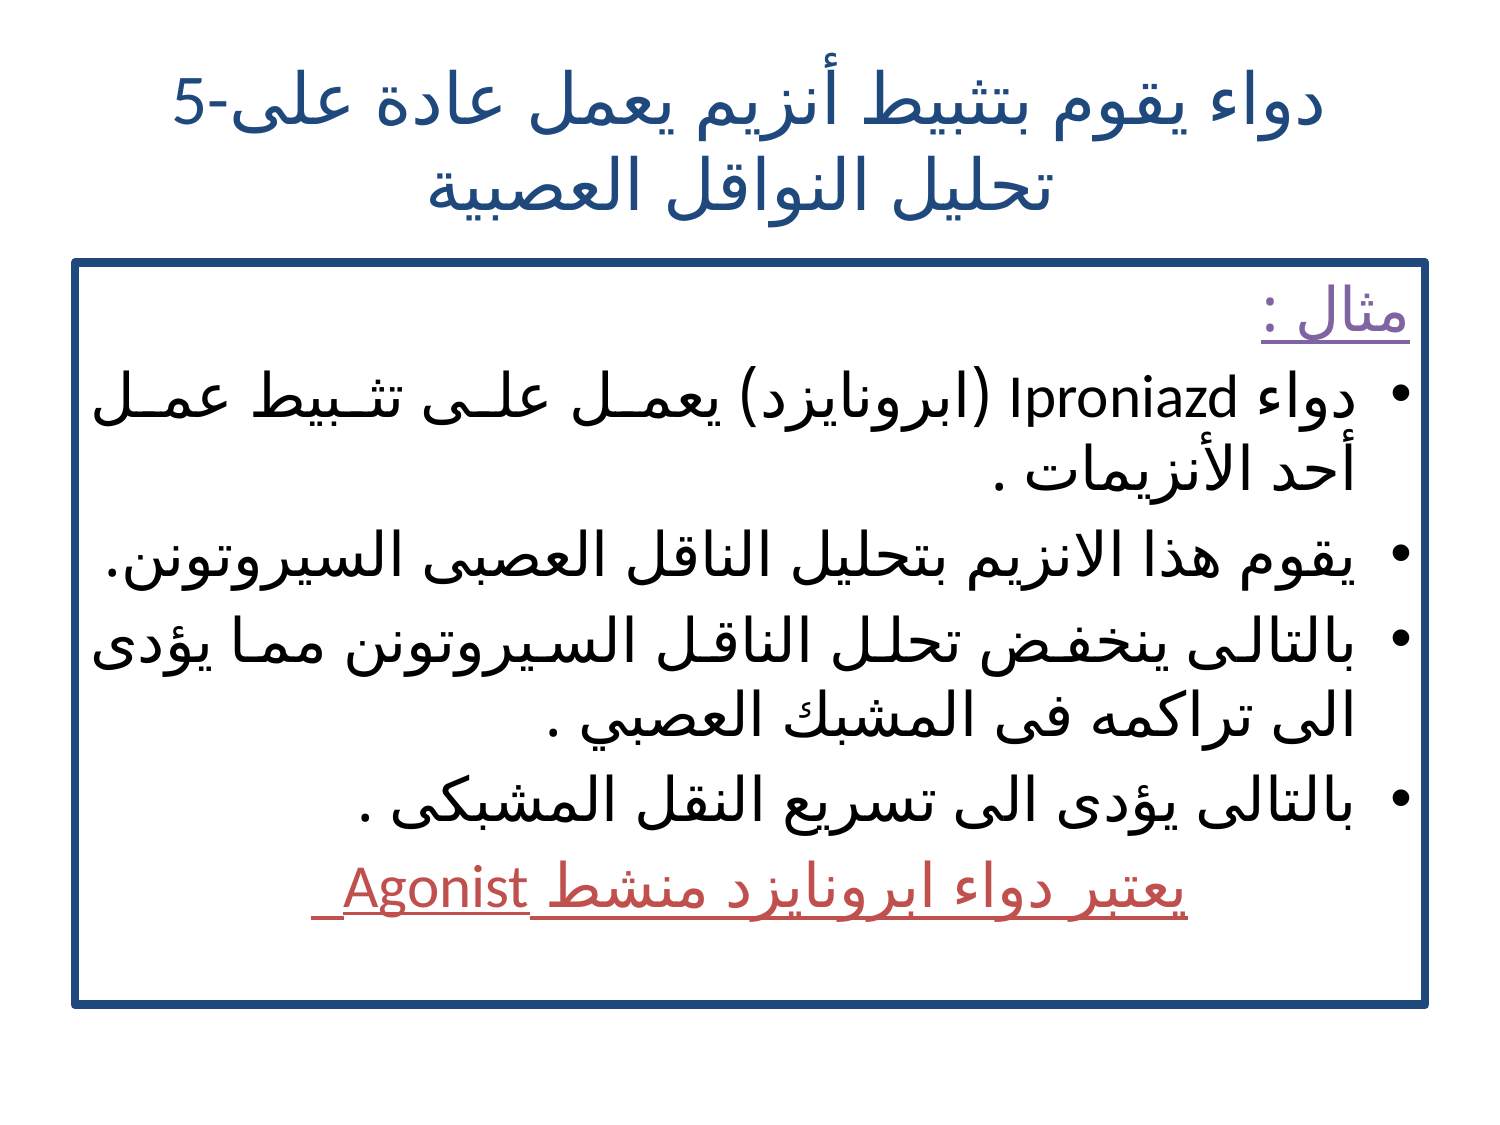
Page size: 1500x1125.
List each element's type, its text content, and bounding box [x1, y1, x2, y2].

list مثال : دواء Iproniazd (ابرونايزد) يعمل على تثبيط عمل أحد الأنزيمات . يقوم هذا الانزيم بتحليل الناقل العصبى السيروتونن. بالتالى ينخفض تحلل الناقل السيروتونن مما يؤدى الى تراكمه فى المشبك العصبي . بالتالى يؤدى الى تسريع النقل المشبكى . يعتبر دواء ابرونايزد منشط Agonist [75, 262, 1425, 1005]
title 5-دواء يقوم بتثبيط أنزيم يعمل عادة على تحليل النواقل العصبية [75, 45, 1425, 233]
